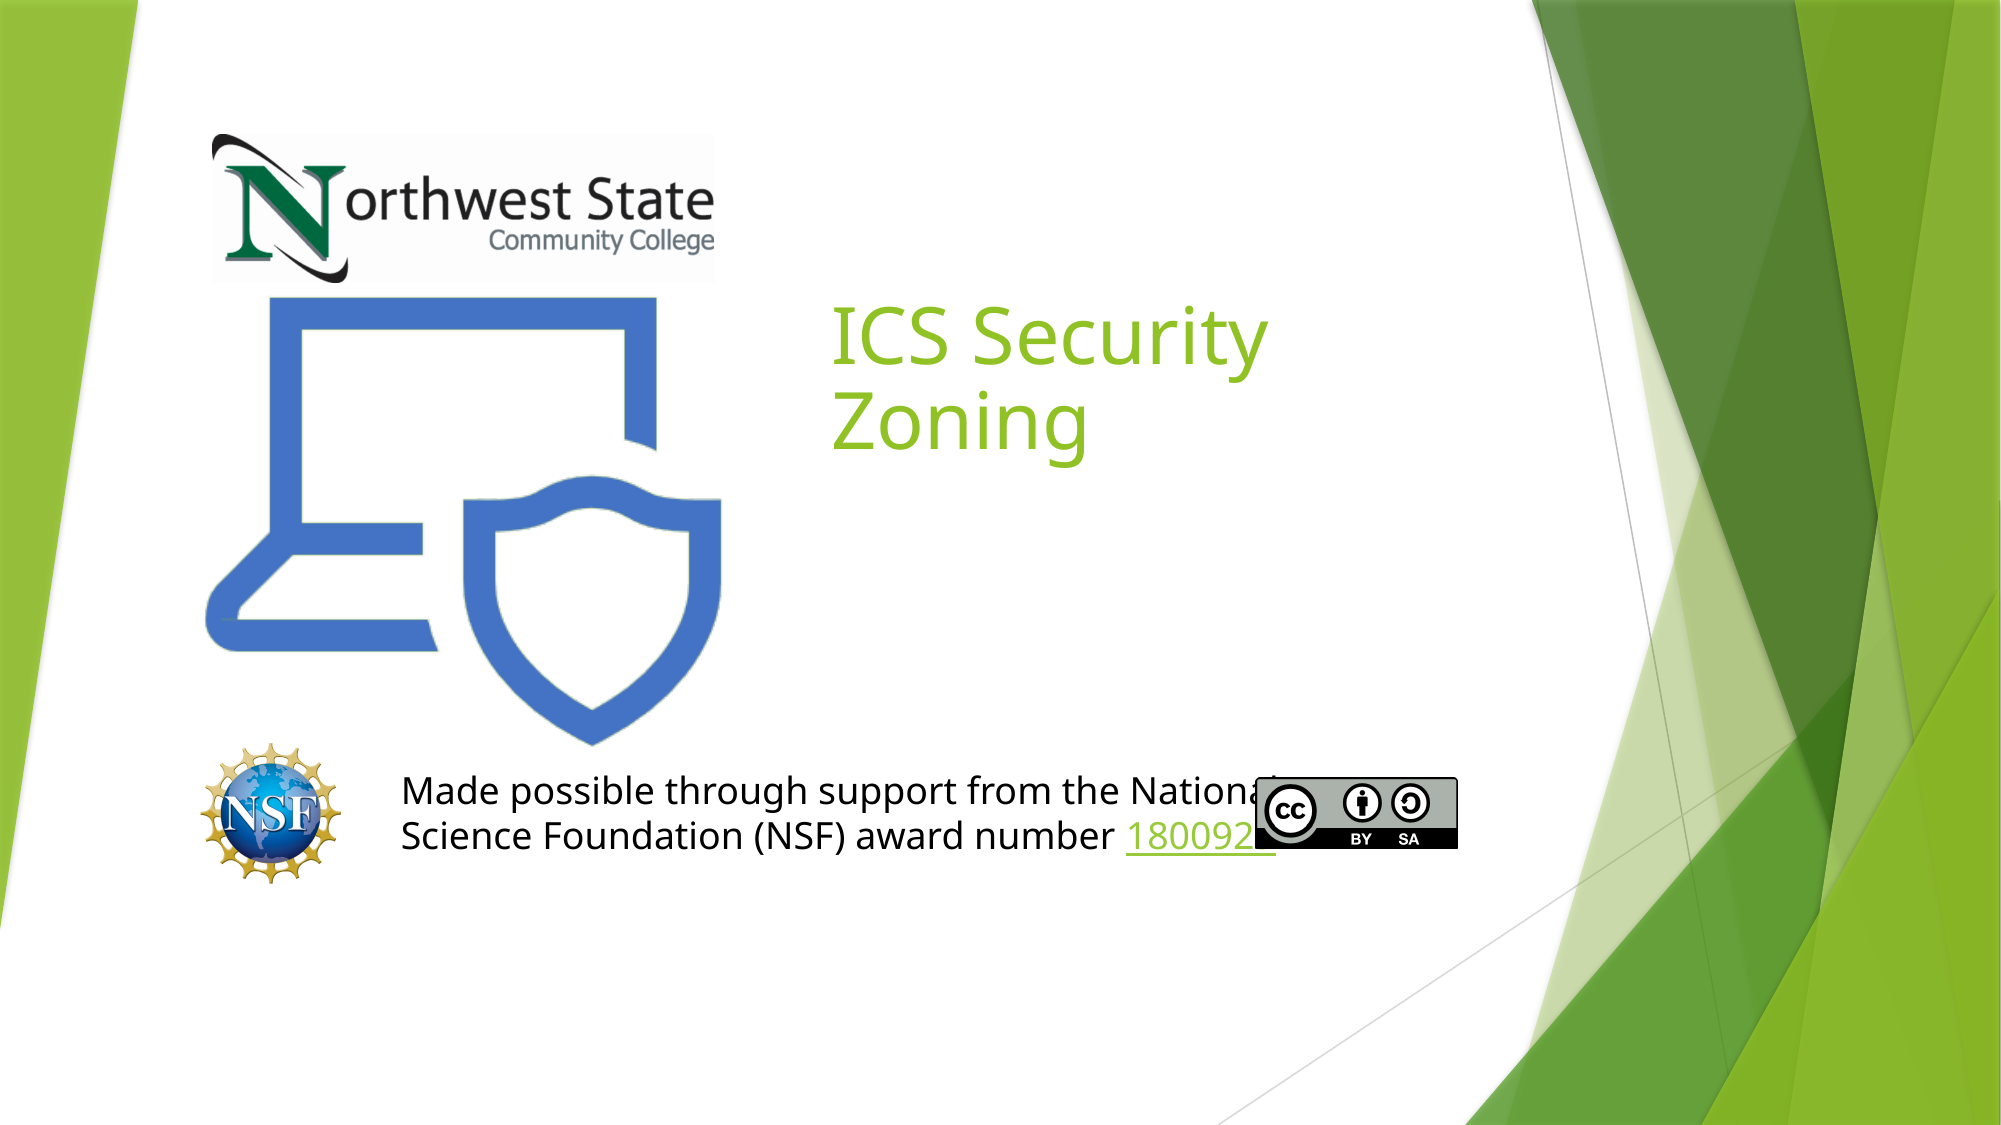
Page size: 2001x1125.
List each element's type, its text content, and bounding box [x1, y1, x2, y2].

picture [153, 134, 773, 886]
text_box Made possible through support from the National Science Foundation (NSF) award number 1800929 [386, 759, 1326, 871]
picture [1255, 777, 1458, 849]
title ICS Security Zoning [816, 207, 1522, 741]
